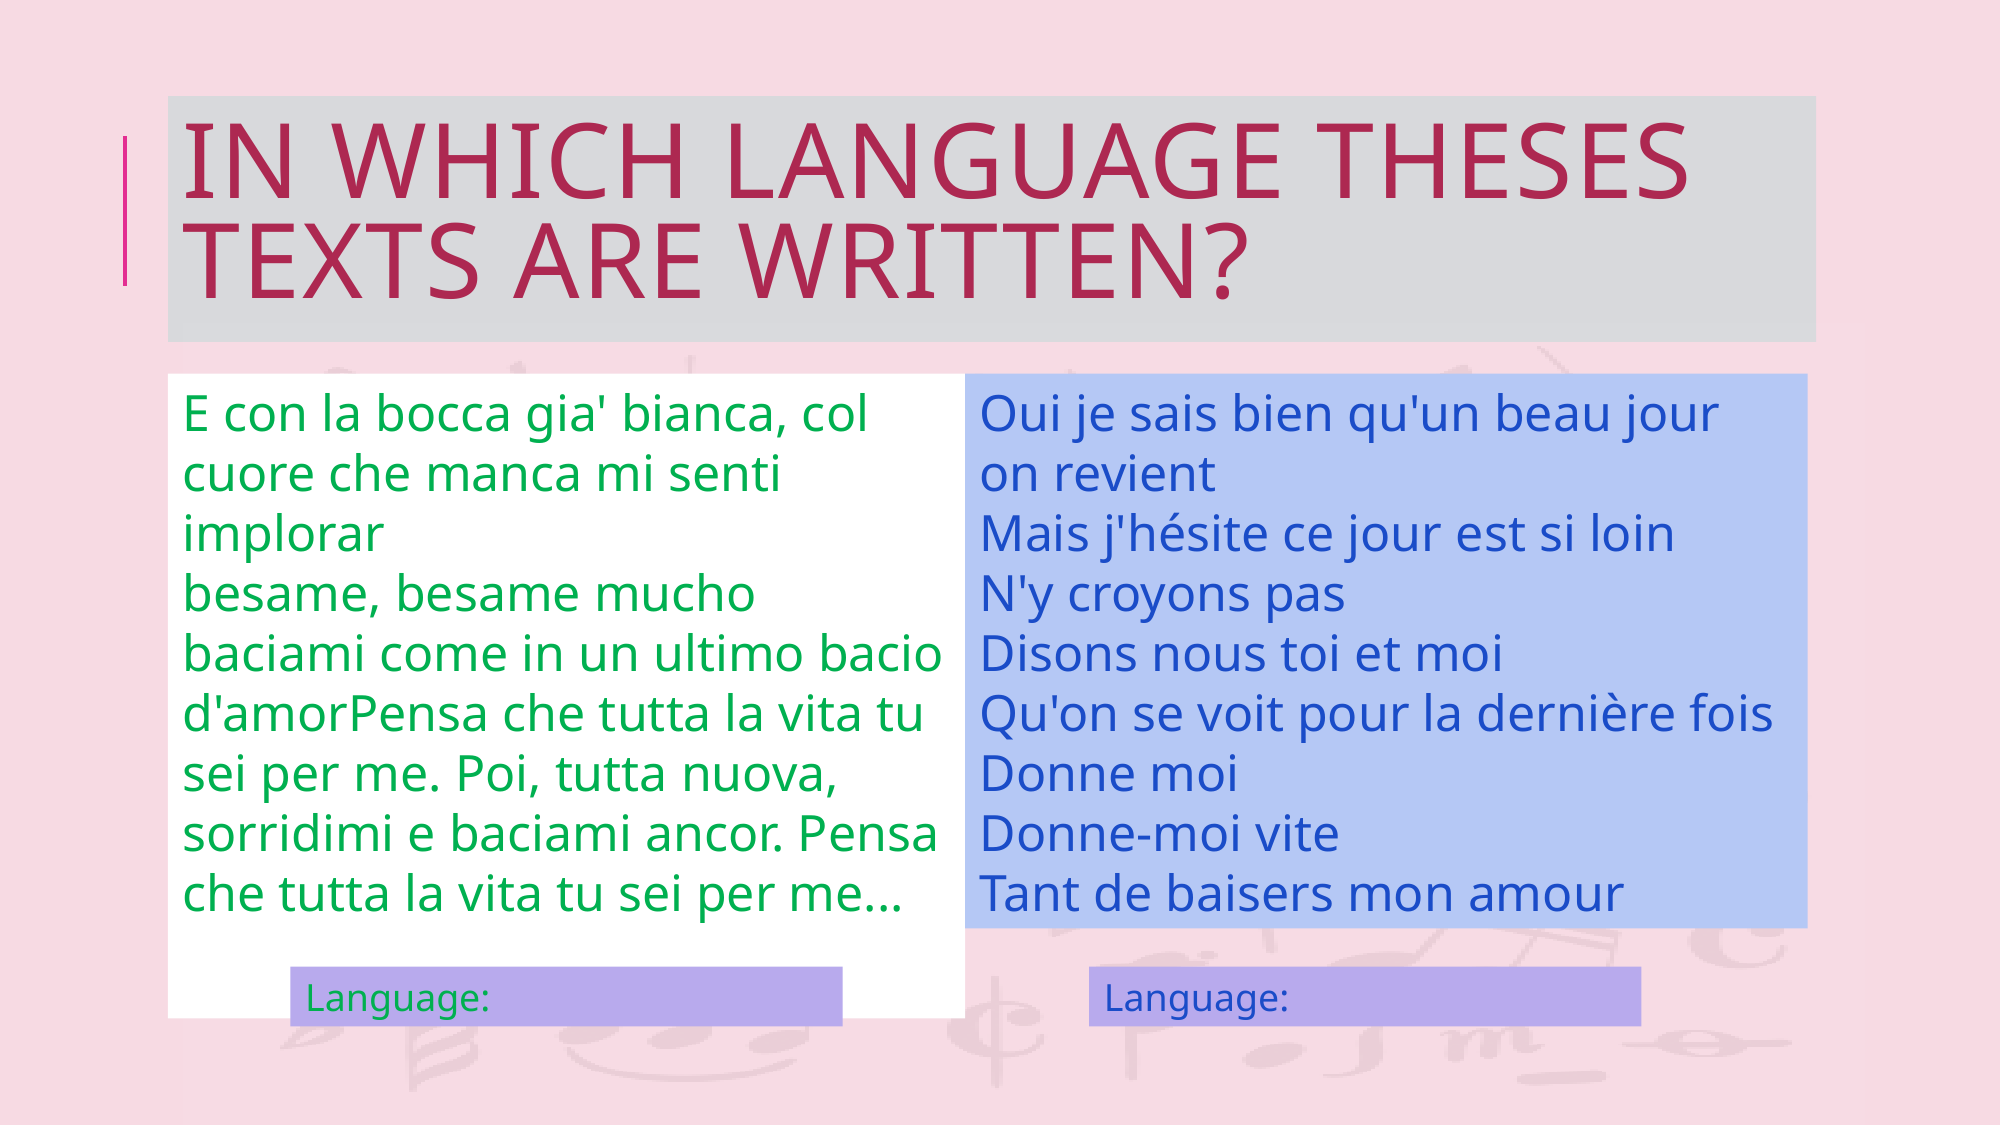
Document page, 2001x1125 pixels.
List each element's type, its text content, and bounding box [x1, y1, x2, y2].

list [183, 322, 1866, 1125]
title In which language theses texts are written? [168, 96, 1817, 342]
text_box E con la bocca gia' bianca, col cuore che manca mi senti implorar besame, besame mucho baciami come in un ultimo bacio d'amorPensa che tutta la vita tu sei per me. Poi, tutta nuova, sorridimi e baciami ancor. Pensa che tutta la vita tu sei per me... [167, 373, 176, 1019]
